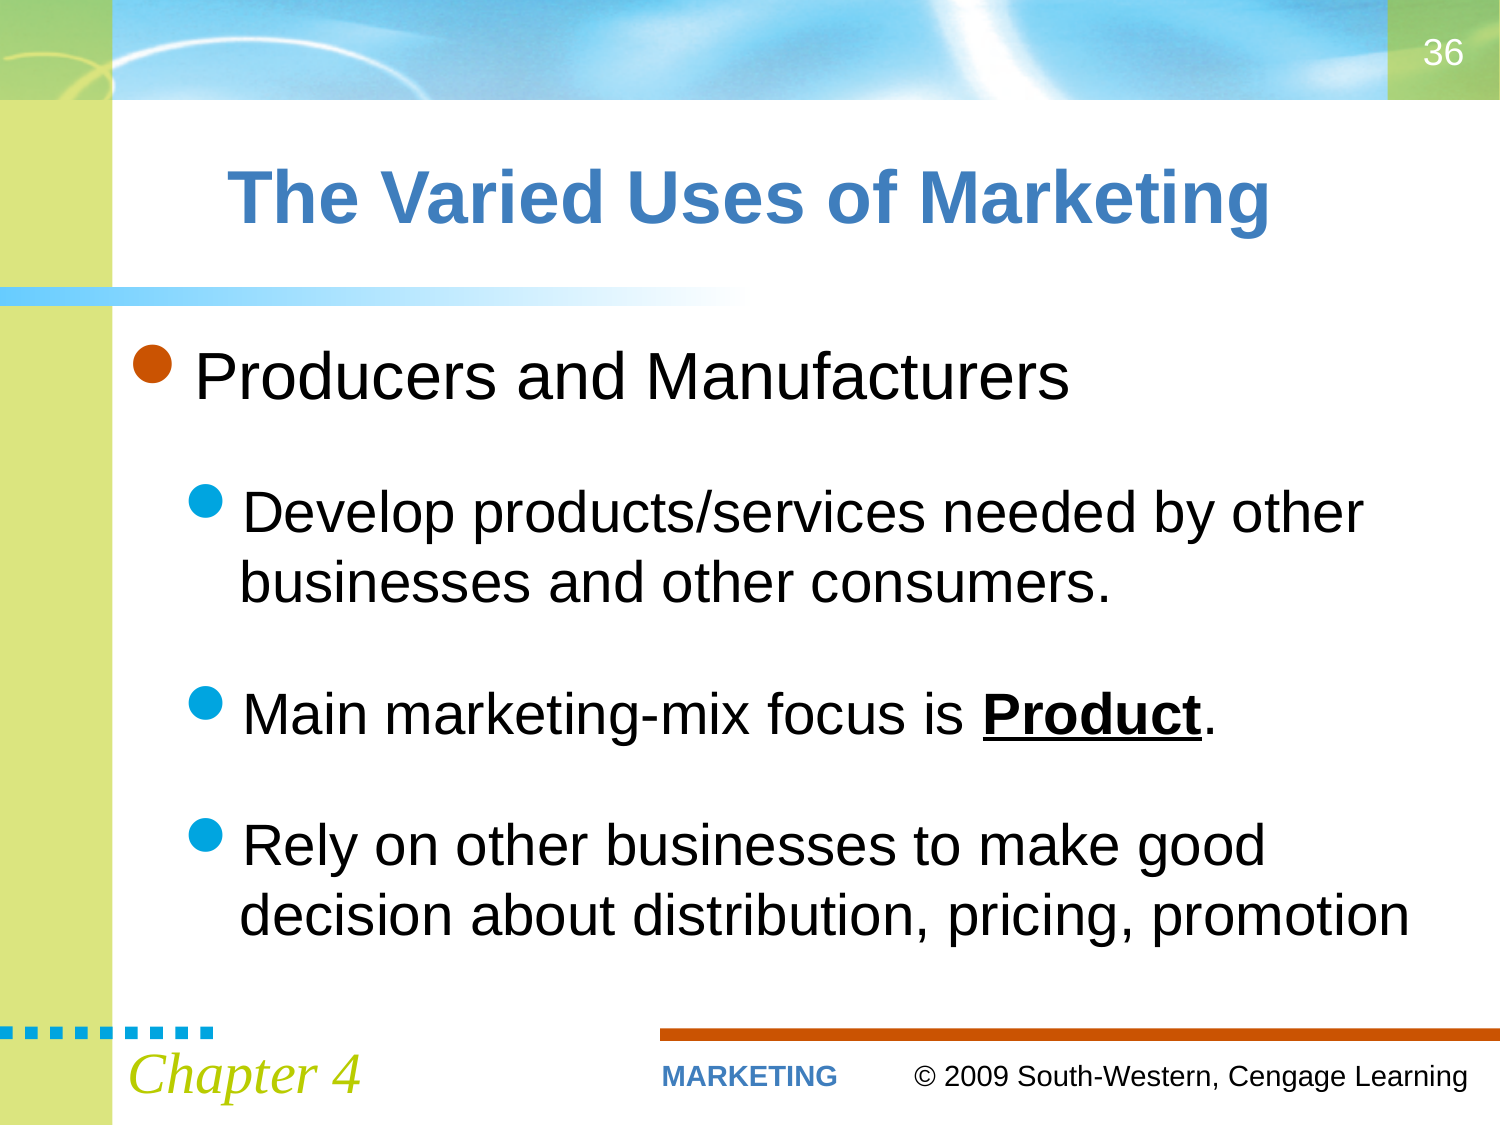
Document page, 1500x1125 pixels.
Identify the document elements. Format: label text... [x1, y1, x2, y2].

footer Chapter 4 [112, 1012, 638, 1113]
list Producers and Manufacturers Develop products/services needed by other businesses and other consumers. Main marketing-mix focus is Product. Rely on other businesses to make good decision about distribution, pricing, promotion [112, 324, 1451, 1001]
title The Varied Uses of Marketing [112, 99, 1388, 288]
slide_number 36 [1387, 0, 1500, 101]
